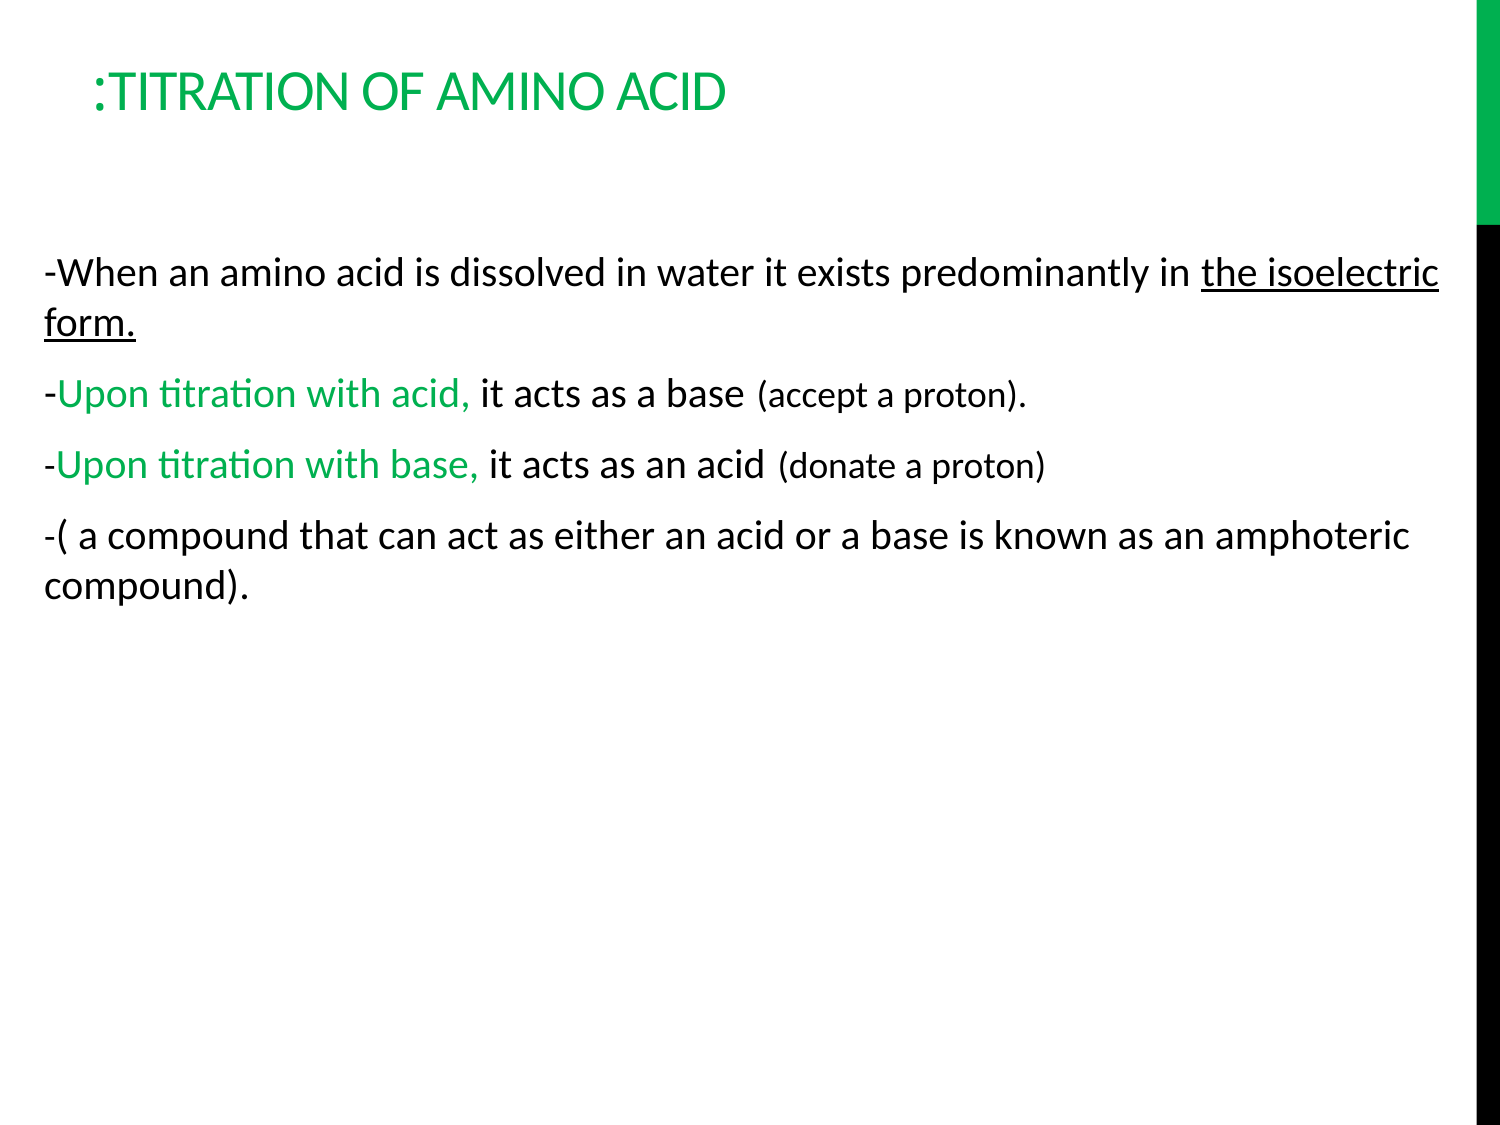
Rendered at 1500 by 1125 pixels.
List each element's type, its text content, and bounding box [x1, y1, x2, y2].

text_box Titration of amino acid: [76, 45, 1307, 139]
text_box -When an amino acid is dissolved in water it exists predominantly in the isoelectric form. -Upon titration with acid, it acts as a base (accept a proton). -Upon titration with base, it acts as an acid (donate a proton) -( a compound that can act as either an acid or a base is known as an amphoteric compound). [29, 237, 1459, 1094]
